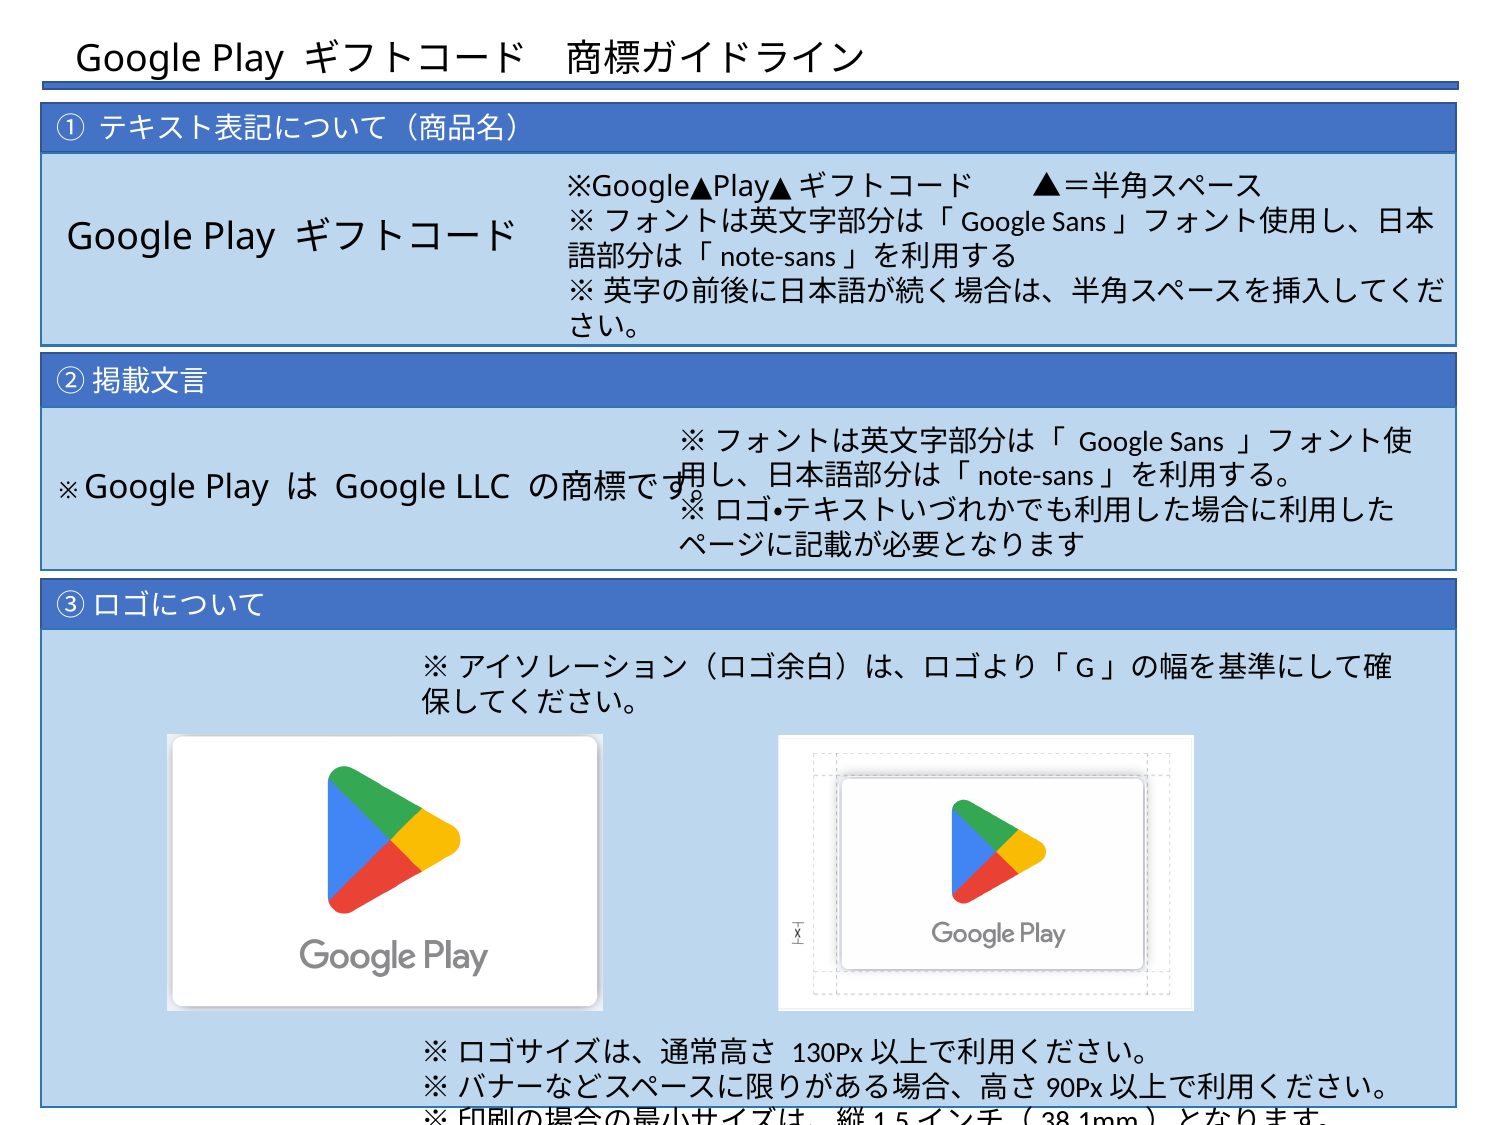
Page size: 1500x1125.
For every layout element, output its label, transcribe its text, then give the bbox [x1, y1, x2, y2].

text_box ③ロゴについて [40, 578, 1457, 628]
text_box ②掲載文言 [40, 352, 1457, 406]
text_box Google Play ギフトコード 商標ガイドライン [60, 26, 1313, 87]
text_box Google Play ギフトコード [51, 204, 552, 265]
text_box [778, 735, 1194, 1011]
text_box ※アイソレーション（ロゴ余白）は、ロゴより「G」の幅を基準にして確保してください。 ※ロゴサイズは、通常高さ 130Px以上で利用ください。 ※バナーなどスペースに限りがある場合、高さ90Px以上で利用ください。 ※印刷の場合の最小サイズは、縦1.5インチ（38.1mm）となります。 [406, 640, 1435, 1125]
text_box ※フォントは英文字部分は「 Google Sans 」フォント使用し、日本語部分は「note-sans」を利用する。 ※ロゴ・テキストいづれかでも利用した場合に利用したページに記載が必要となります [663, 414, 1445, 569]
text_box ※Google▲Play▲ギフトコード ▲＝半角スペース ※フォントは英文字部分は「Google Sans」フォント使用し、日本語部分は「note-sans」を利用する ※英字の前後に日本語が続く場合は、半角スペースを挿入してください。 [552, 159, 1479, 350]
picture [167, 734, 603, 1011]
text_box [40, 628, 1457, 1108]
text_box ① テキスト表記について（商品名） [40, 102, 1457, 152]
text_box [40, 406, 1457, 571]
text_box [42, 81, 1459, 90]
text_box ※ Google Play は Google LLC の商標です。 [44, 457, 663, 513]
text_box [40, 152, 1457, 347]
